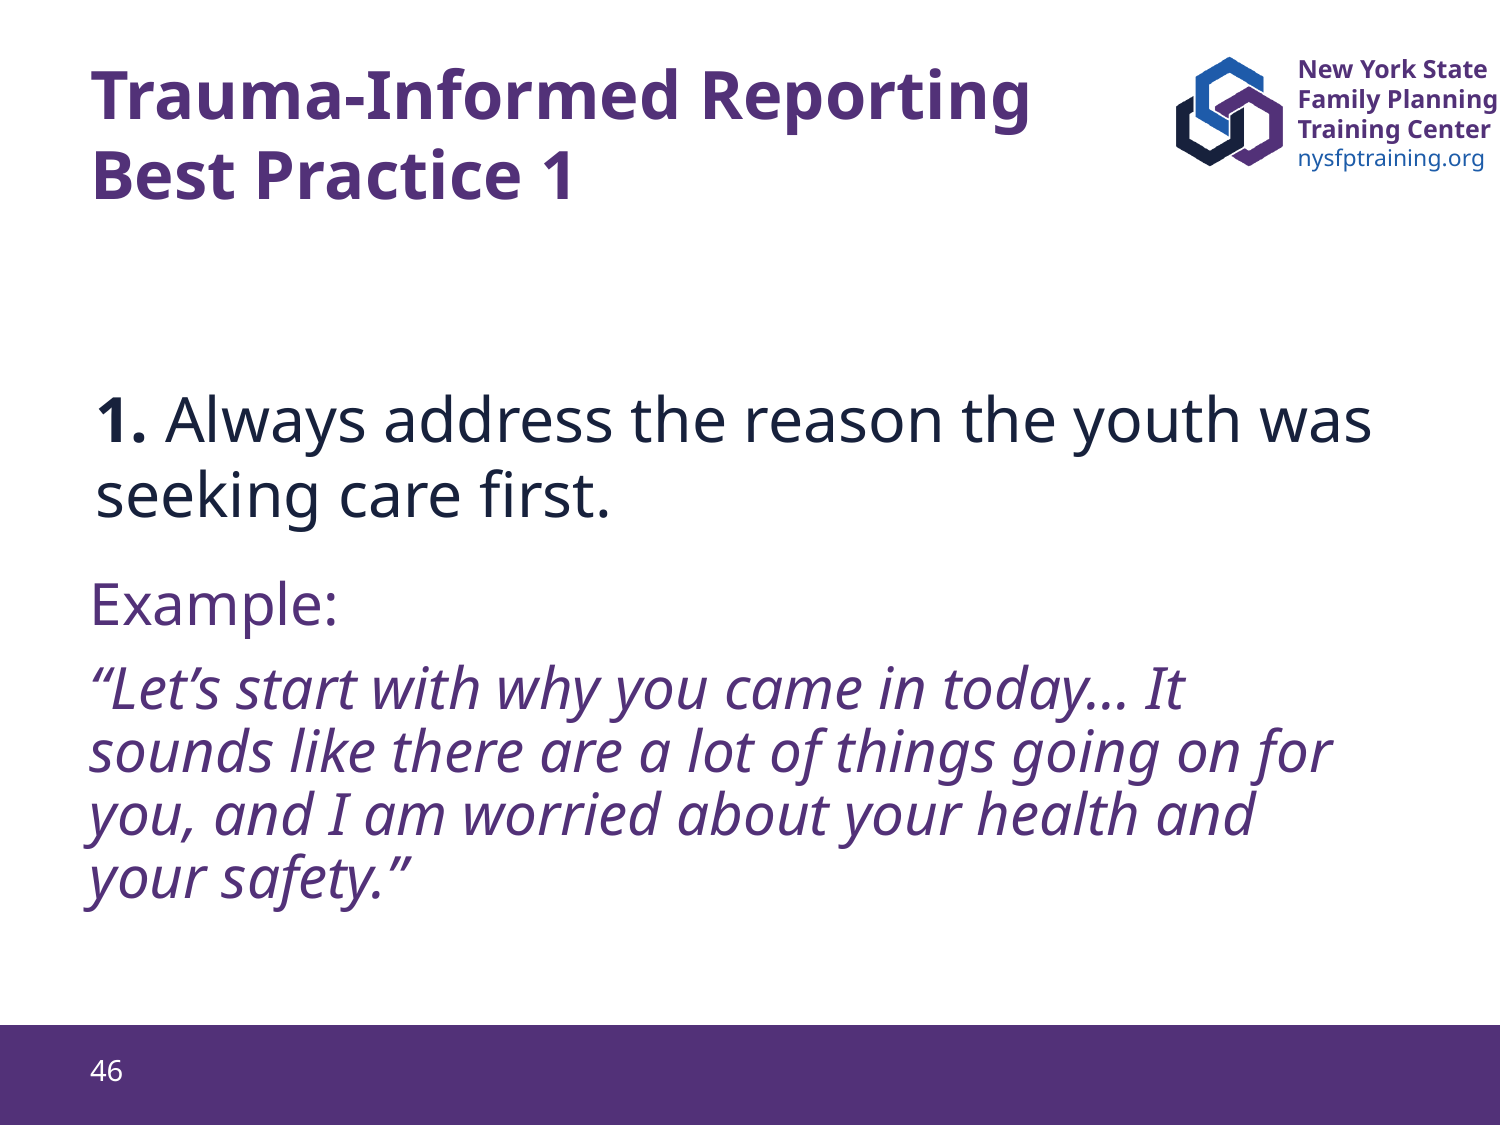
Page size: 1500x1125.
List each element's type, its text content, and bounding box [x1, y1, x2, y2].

list 1. Always address the reason the youth was seeking care first. [80, 372, 1431, 1073]
picture [1175, 55, 1284, 168]
text_box Example: “Let’s start with why you came in today… It sounds like there are a lot of things going on for you, and I am worried about your health and your safety.” [74, 567, 1369, 913]
title Trauma-Informed Reporting Best Practice 1 [75, 45, 1150, 275]
slide_number 46 [75, 1042, 285, 1103]
